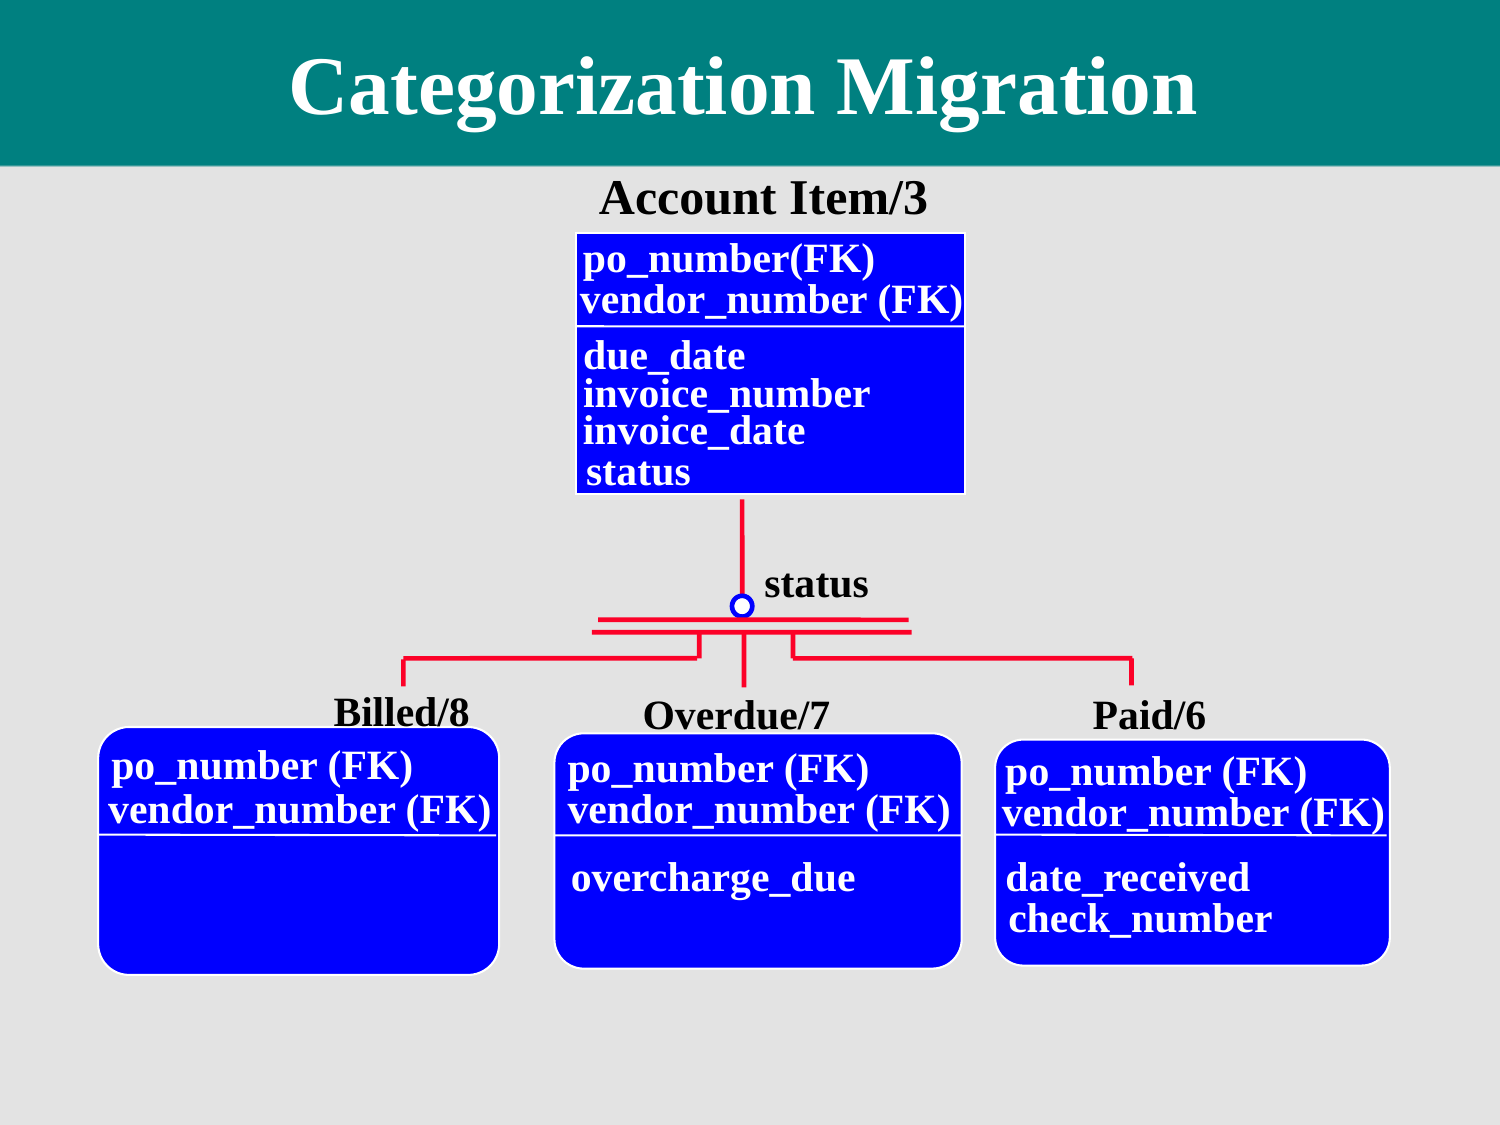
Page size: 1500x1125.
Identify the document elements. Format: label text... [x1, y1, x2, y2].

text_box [93, 156, 1401, 976]
title Categorization Migration [0, 23, 1488, 140]
picture [0, 0, 1500, 1125]
